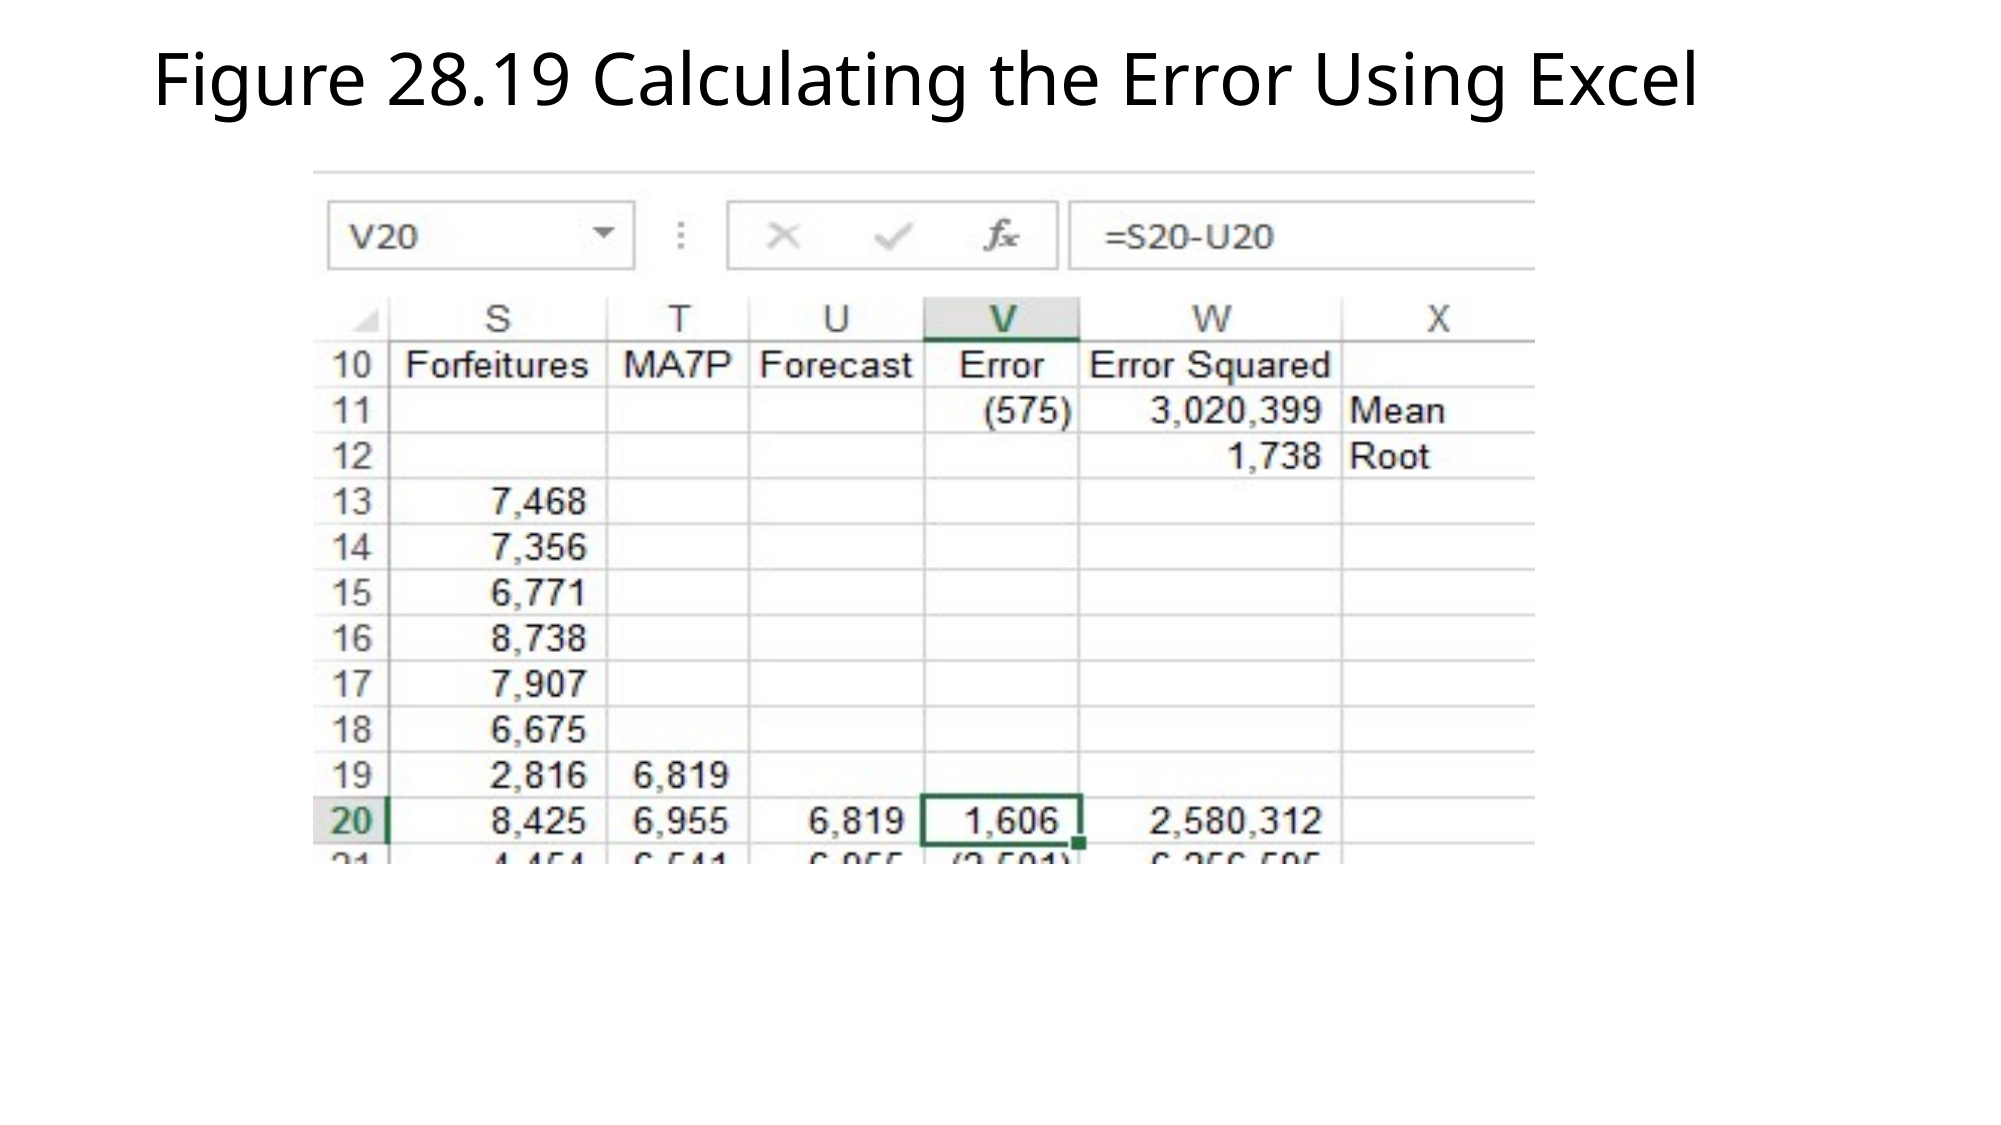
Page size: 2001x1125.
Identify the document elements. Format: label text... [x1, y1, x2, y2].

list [313, 169, 1535, 864]
title Figure 28.19 Calculating the Error Using Excel [137, 35, 1863, 130]
